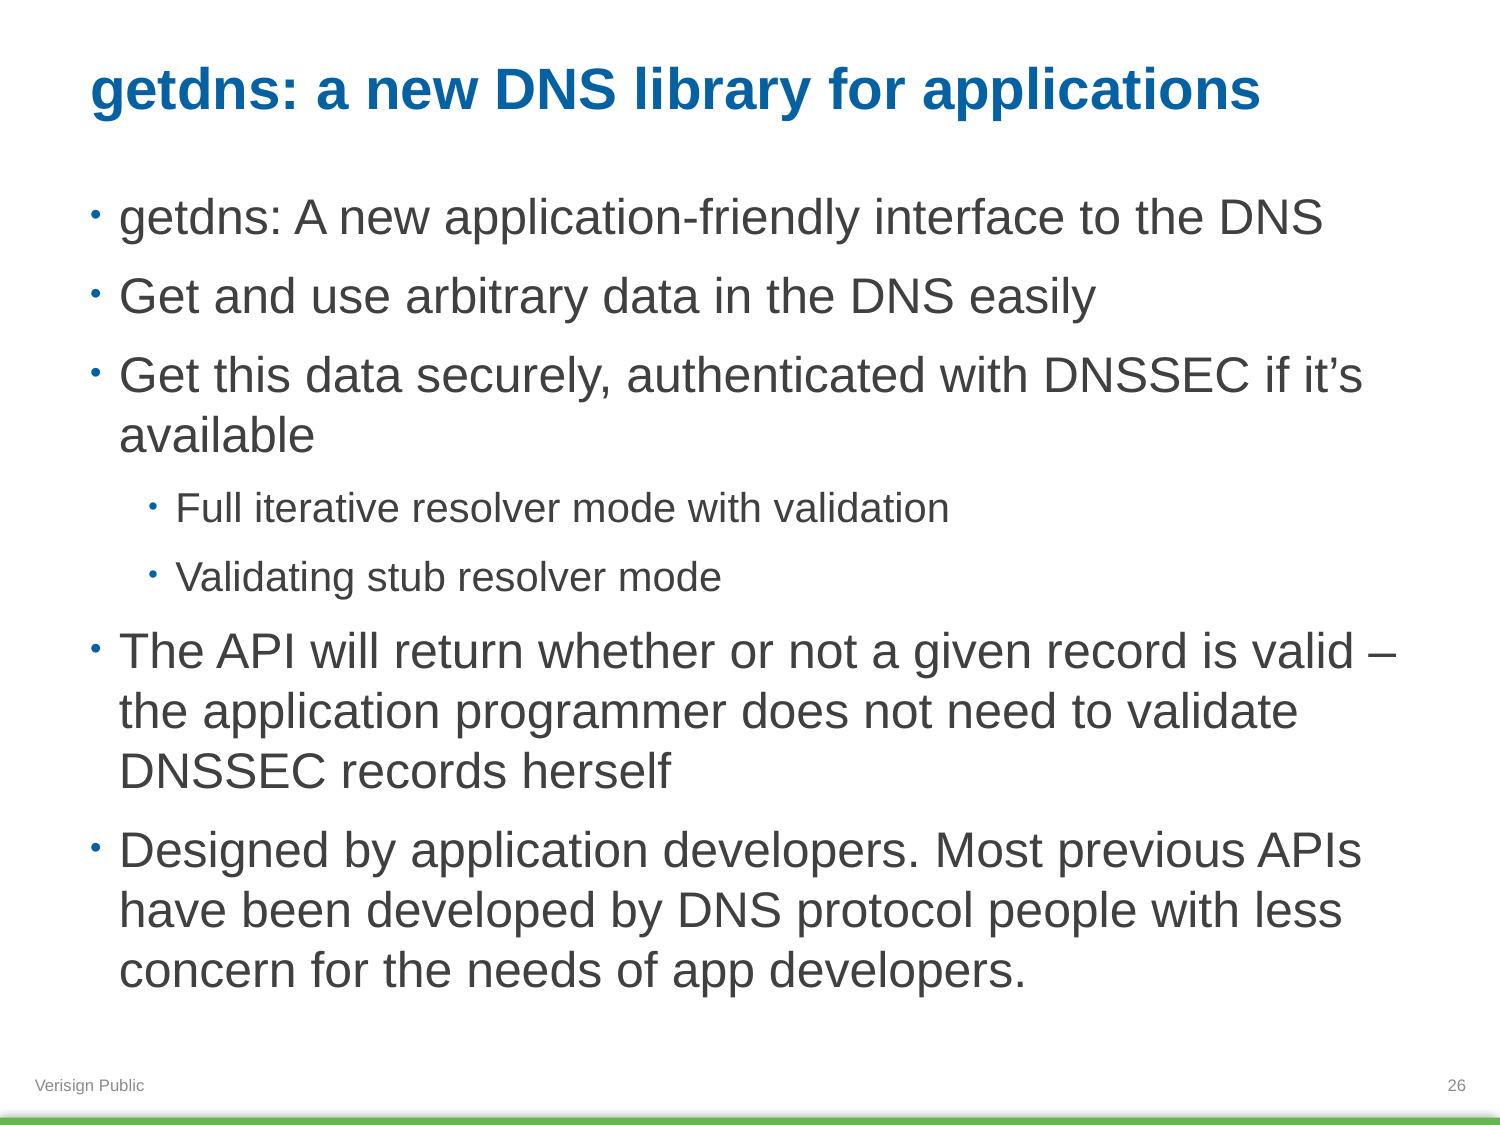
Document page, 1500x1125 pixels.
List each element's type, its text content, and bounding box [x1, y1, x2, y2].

title getdns: a new DNS library for applications [75, 40, 1425, 132]
list getdns: A new application-friendly interface to the DNS Get and use arbitrary data in the DNS easily Get this data securely, authenticated with DNSSEC if it’s available Full iterative resolver mode with validation Validating stub resolver mode The API will return whether or not a given record is valid – the application programmer does not need to validate DNSSEC records herself Designed by application developers. Most previous APIs have been developed by DNS protocol people with less concern for the needs of app developers. [75, 176, 1425, 1040]
slide_number 26 [1422, 1072, 1482, 1098]
